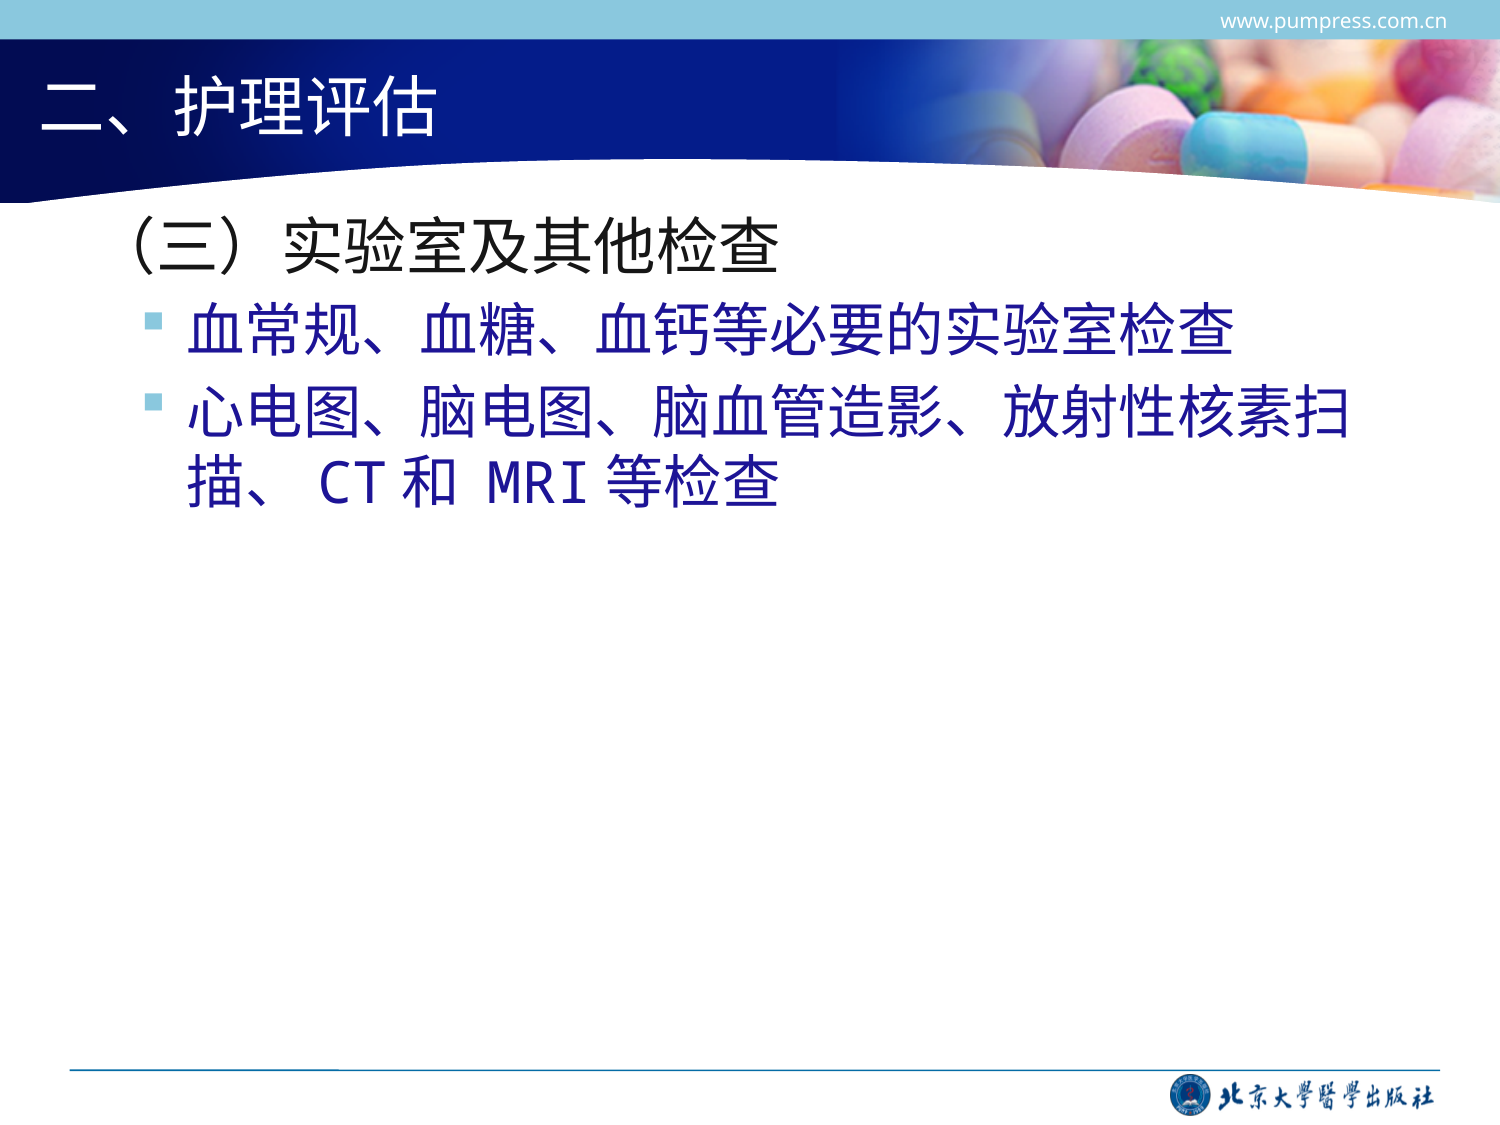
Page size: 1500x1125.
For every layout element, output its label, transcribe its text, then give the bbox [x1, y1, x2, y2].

list （三）实验室及其他检查 血常规、血糖、血钙等必要的实验室检查 心电图、脑电图、脑血管造影、放射性核素扫描、CT和 MRI等检查 [49, 198, 1407, 1026]
picture [1170, 1074, 1436, 1118]
title 二、护理评估 [23, 58, 1349, 152]
slide_number www.pumpress.com.cn [1024, 0, 1463, 38]
picture [0, 40, 1500, 203]
